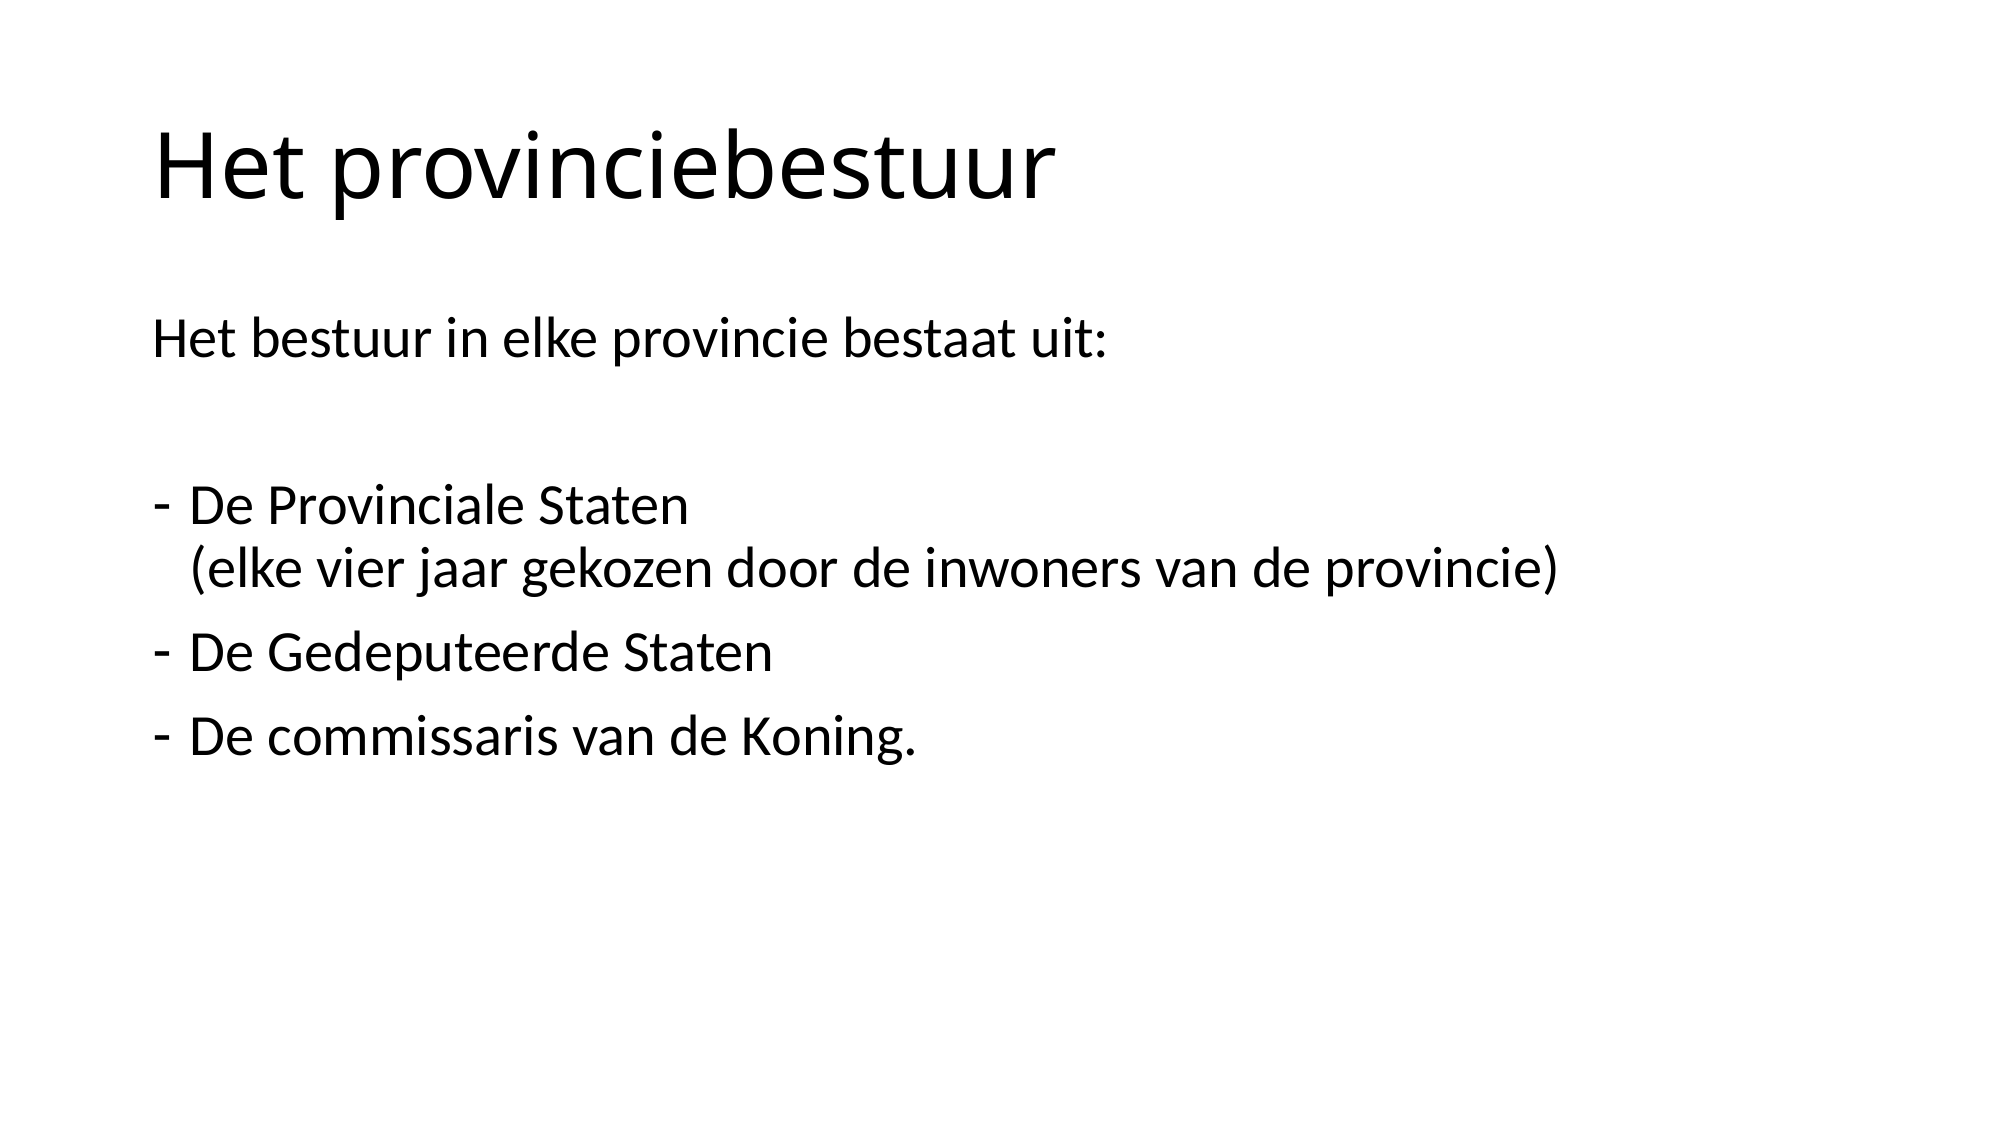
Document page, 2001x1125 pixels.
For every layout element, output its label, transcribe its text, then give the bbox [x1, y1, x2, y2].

title Het provinciebestuur [137, 59, 1863, 278]
list Het bestuur in elke provincie bestaat uit: De Provinciale Staten (elke vier jaar gekozen door de inwoners van de provincie) De Gedeputeerde Staten De commissaris van de Koning. [137, 299, 1863, 1014]
